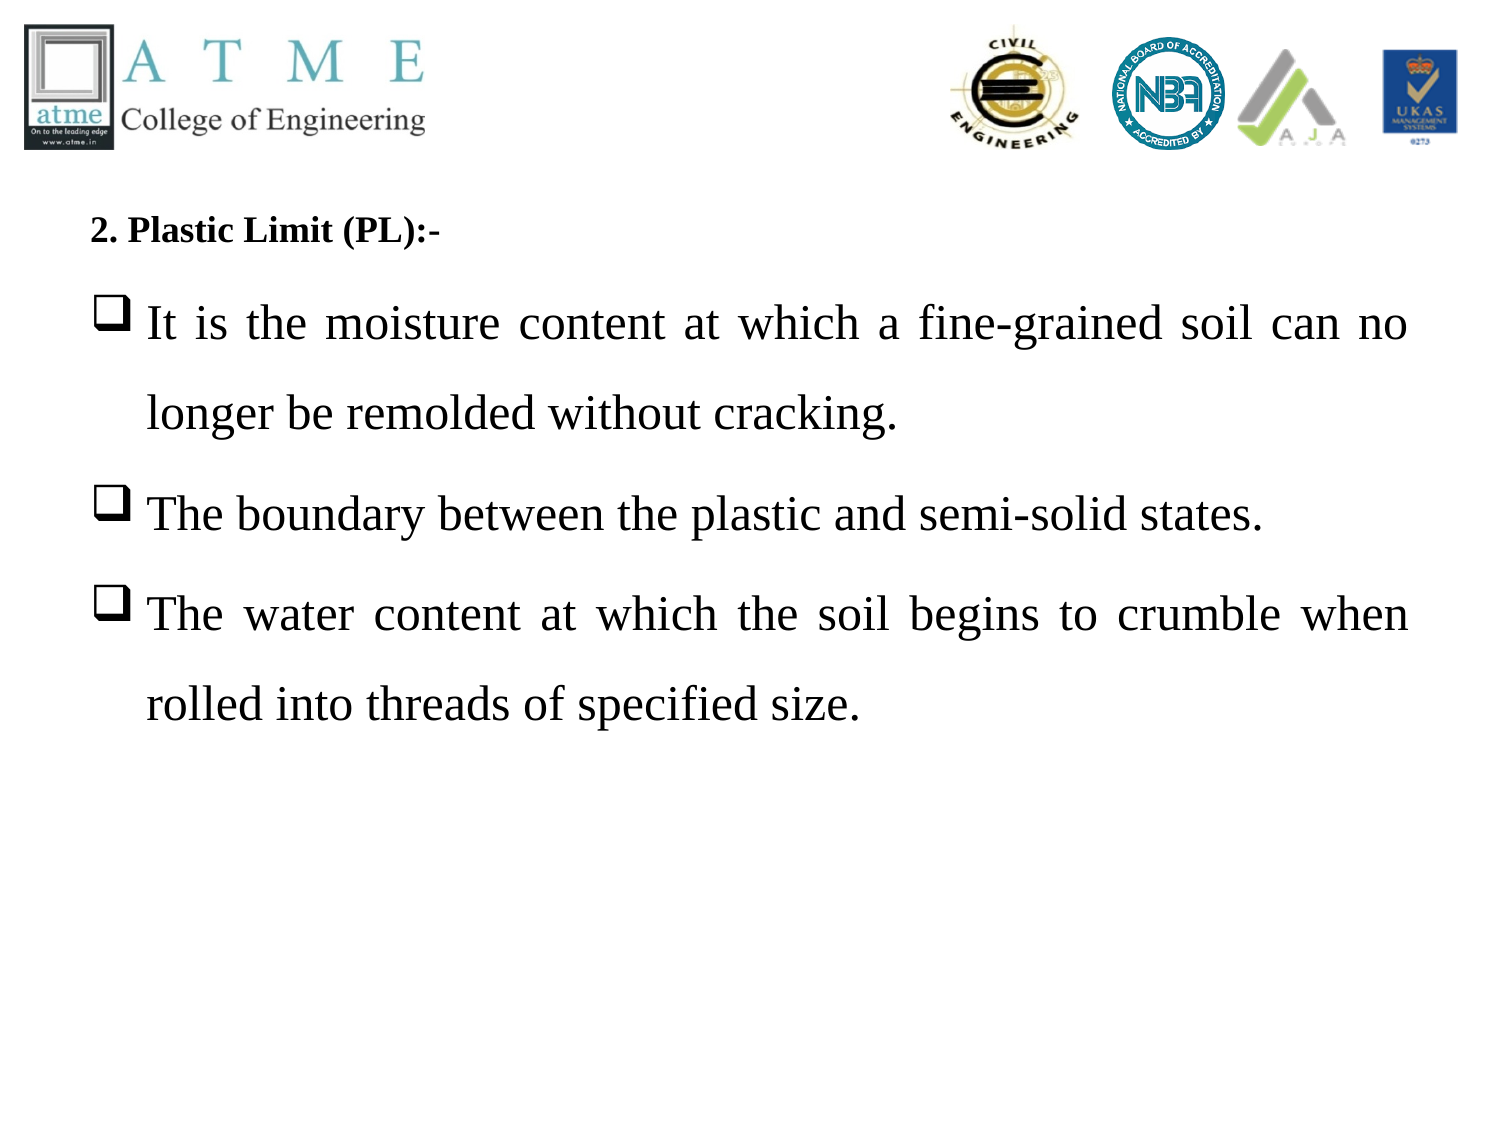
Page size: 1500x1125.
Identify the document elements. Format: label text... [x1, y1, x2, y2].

picture [1209, 103, 1218, 120]
picture [1179, 37, 1225, 79]
picture [1237, 49, 1458, 146]
picture [950, 24, 1080, 150]
list 2. Plastic Limit (PL):- It is the moisture content at which a fine-grained soil can no longer be remolded without cracking. The boundary between the plastic and semi-solid states. The water content at which the soil begins to crumble when rolled into threads of specified size. [75, 174, 1425, 1038]
picture [24, 24, 425, 150]
picture [1184, 109, 1225, 150]
picture [1112, 37, 1213, 150]
